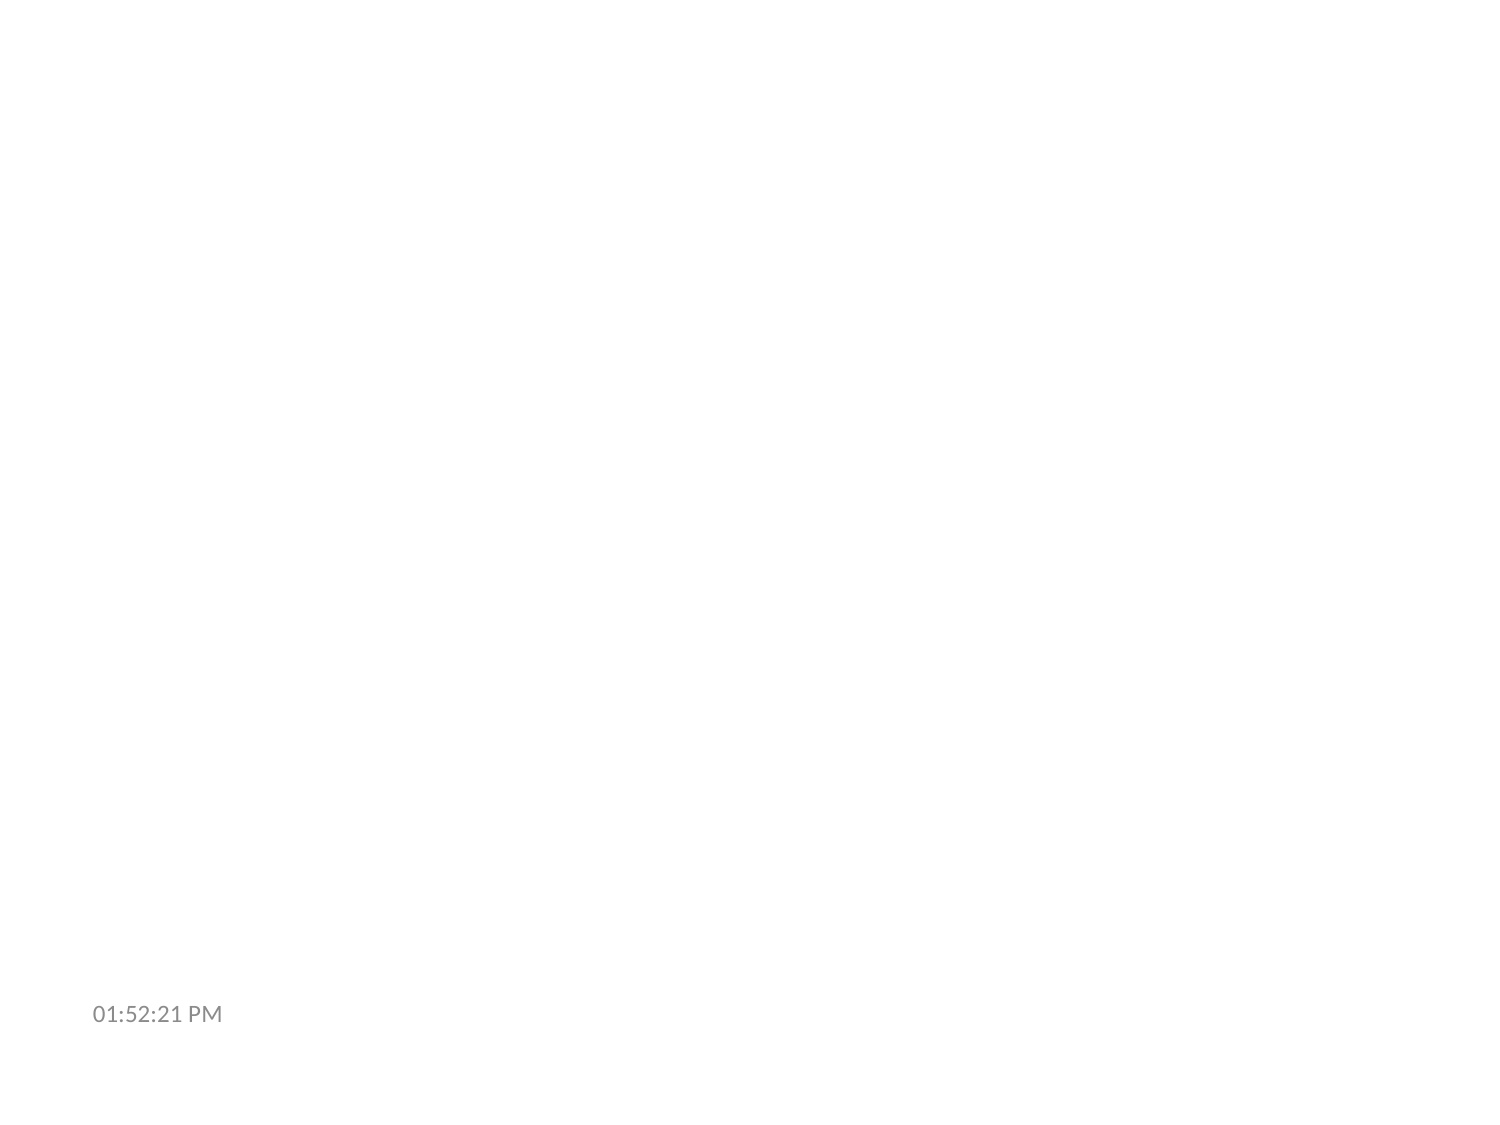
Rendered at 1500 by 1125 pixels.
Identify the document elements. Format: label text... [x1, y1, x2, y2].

text_box 3:35:09 PM [77, 982, 428, 1043]
